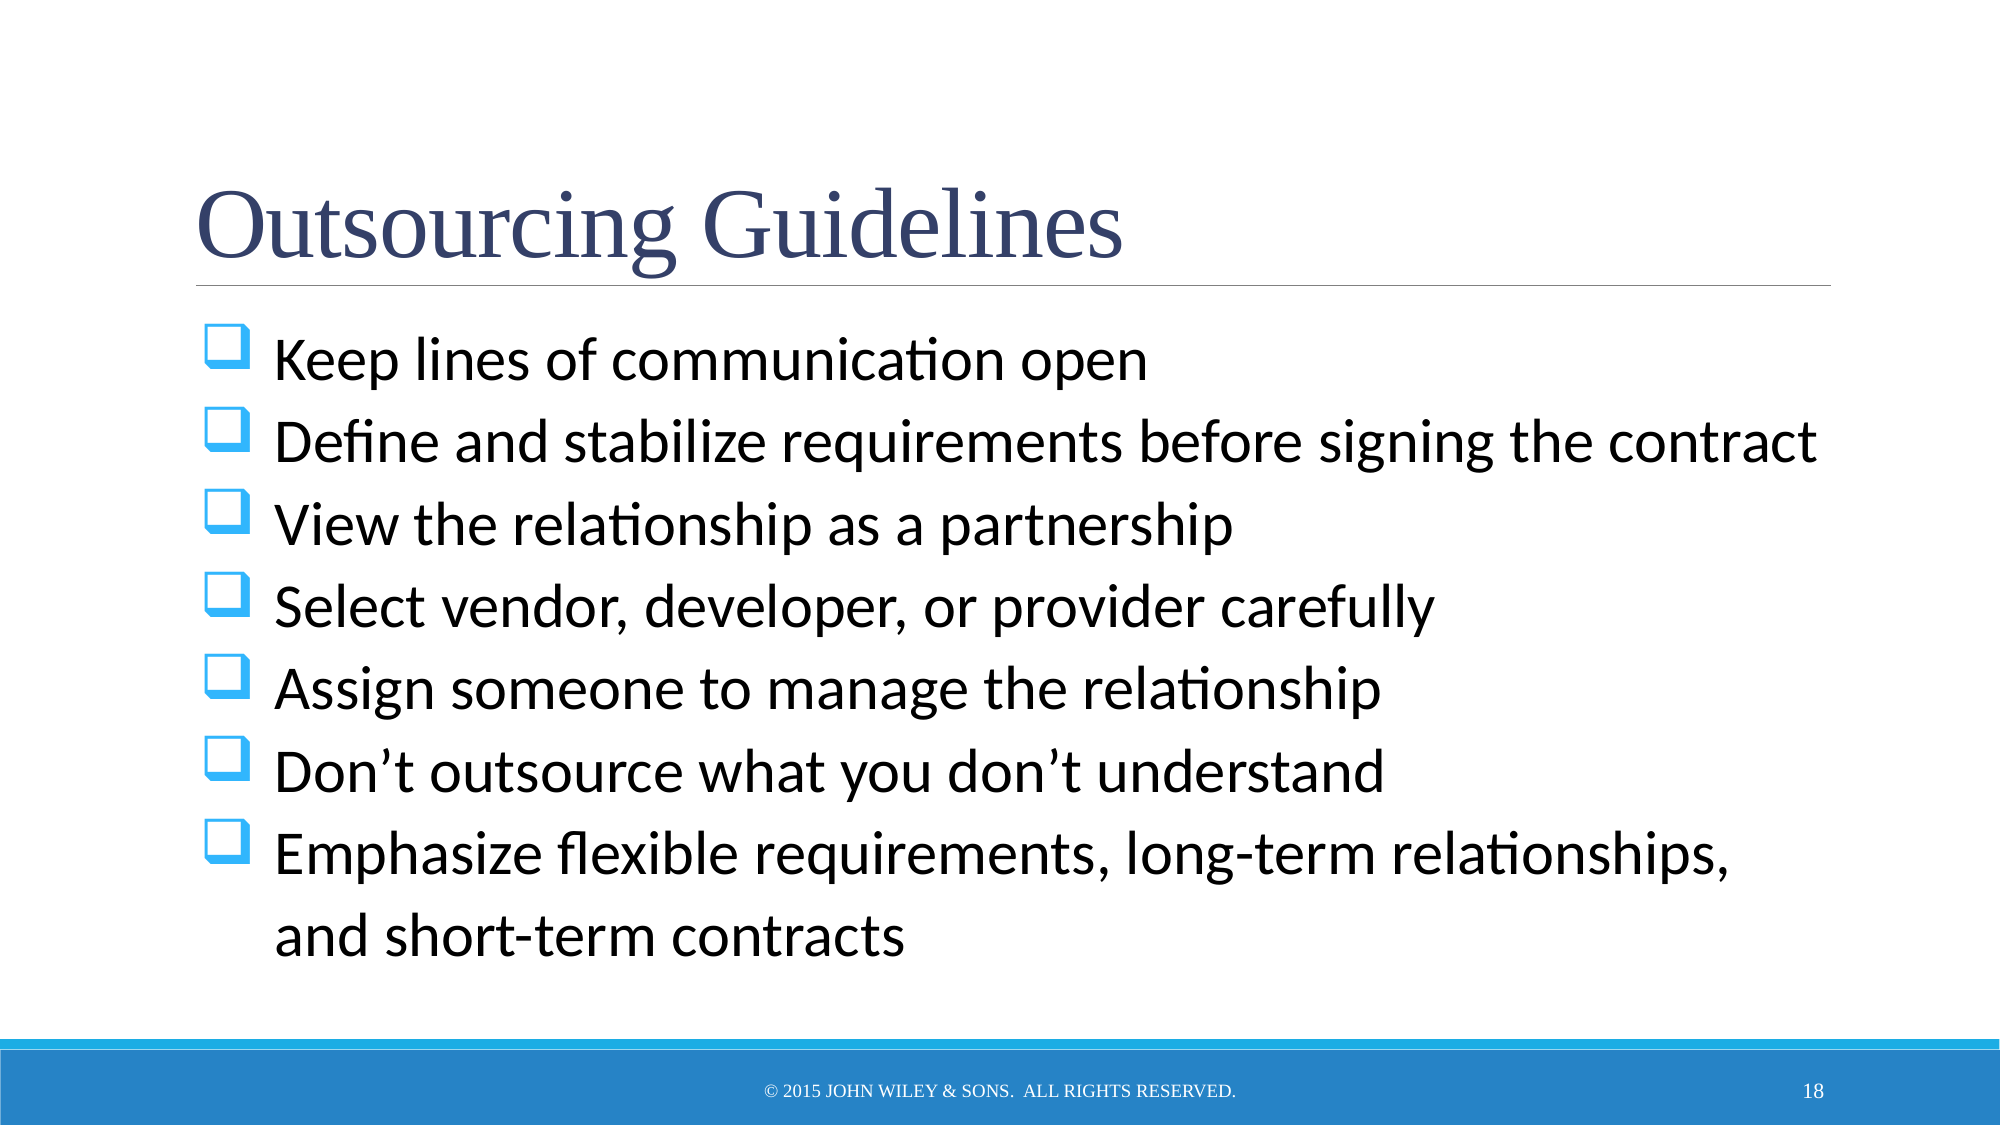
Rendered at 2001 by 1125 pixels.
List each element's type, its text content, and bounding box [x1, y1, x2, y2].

slide_number 18 [1624, 1059, 1840, 1120]
footer © 2015 John Wiley & Sons. All Rights Reserved. [604, 1059, 1396, 1120]
list Keep lines of communication open Define and stabilize requirements before signing the contract View the relationship as a partnership Select vendor, developer, or provider carefully Assign someone to manage the relationship Don’t outsource what you don’t understand Emphasize flexible requirements, long-term relationships, and short-term contracts [180, 302, 1830, 963]
title Outsourcing Guidelines [180, 47, 1830, 285]
